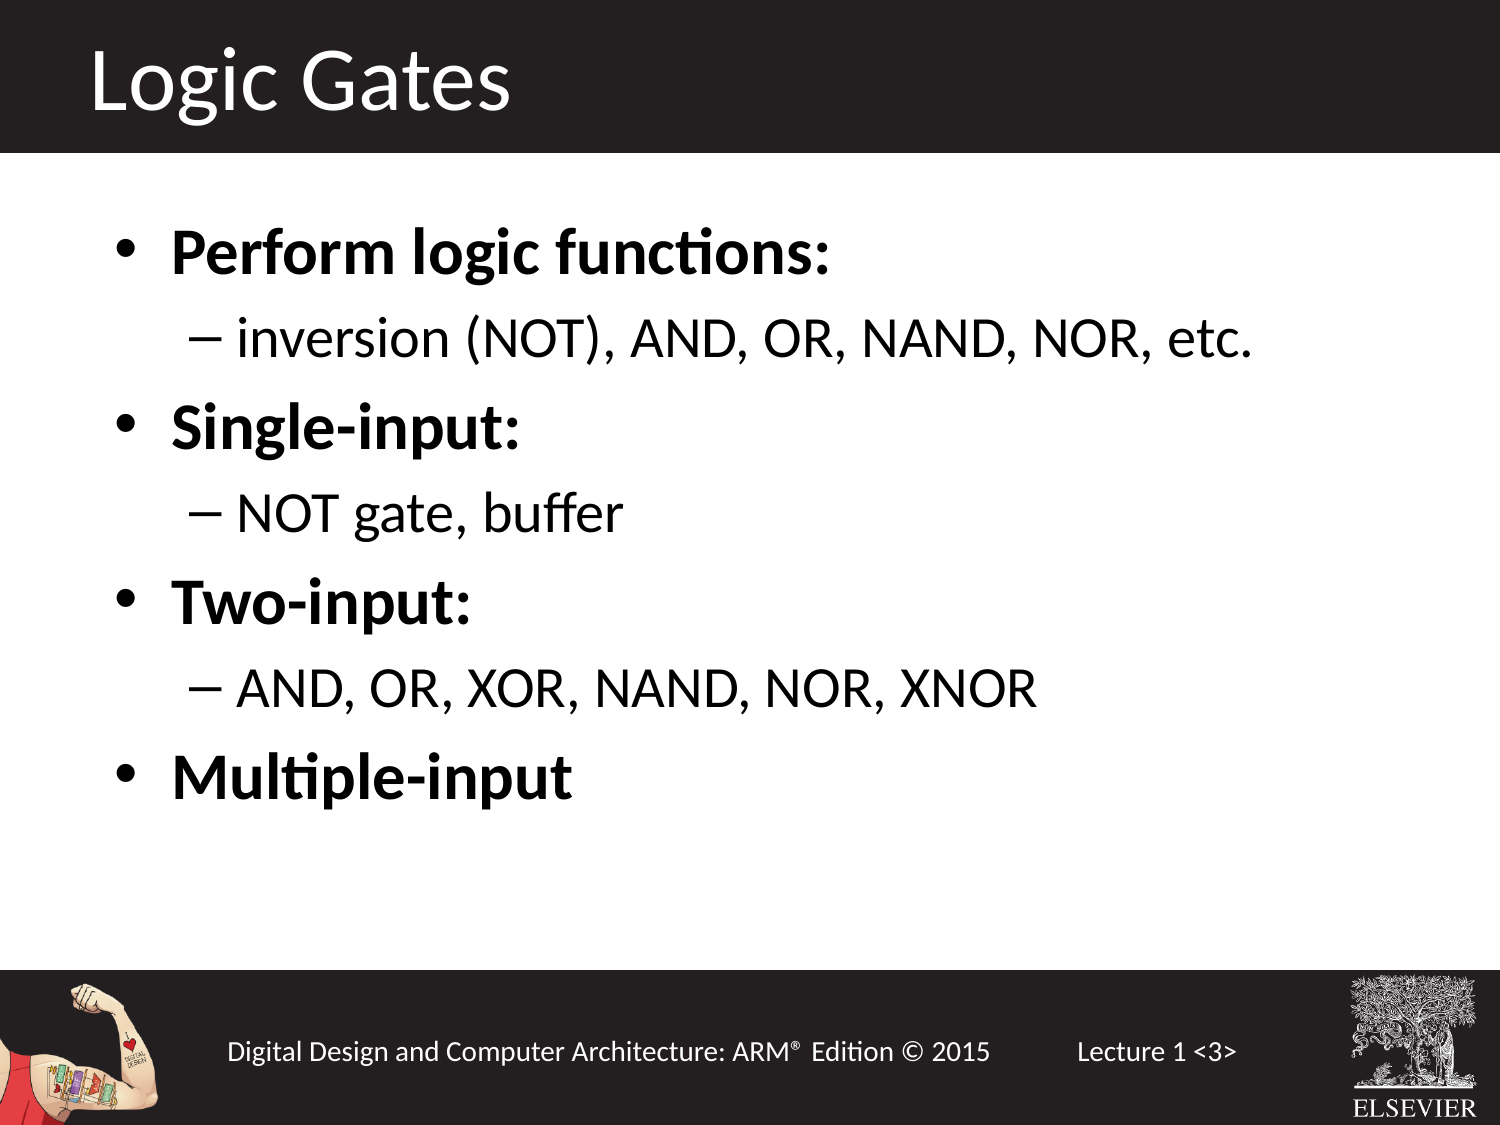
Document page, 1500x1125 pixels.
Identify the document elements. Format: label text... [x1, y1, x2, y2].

list Perform logic functions: inversion (NOT), AND, OR, NAND, NOR, etc. Single-input: NOT gate, buffer Two-input: AND, OR, XOR, NAND, NOR, XNOR Multiple-input [99, 200, 1450, 943]
picture [1350, 974, 1477, 1117]
text_box Logic Gates [75, 11, 1375, 136]
picture [0, 979, 163, 1125]
